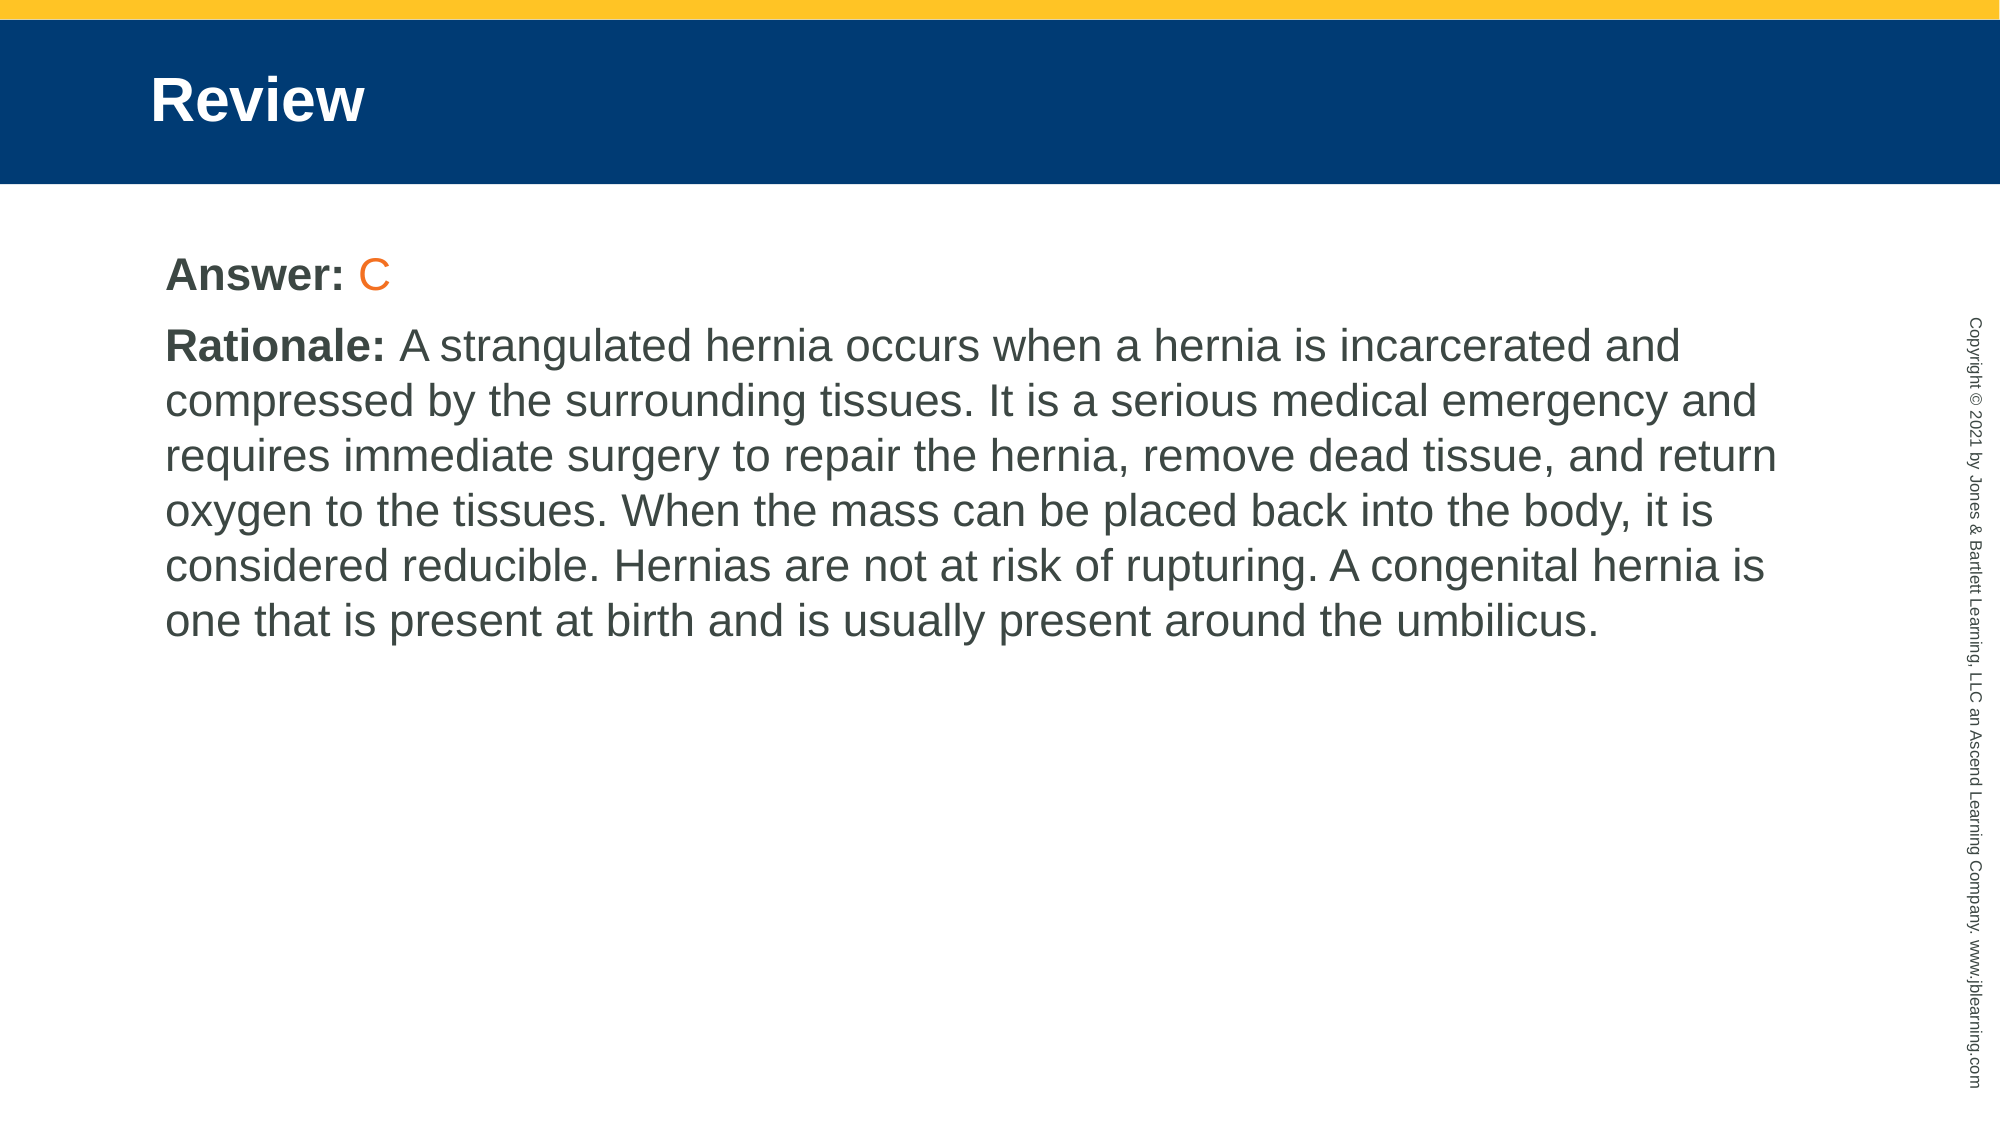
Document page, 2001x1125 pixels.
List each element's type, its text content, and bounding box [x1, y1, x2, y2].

title Review [0, 19, 2000, 185]
list Answer: C Rationale: A strangulated hernia occurs when a hernia is incarcerated and compressed by the surrounding tissues. It is a serious medical emergency and requires immediate surgery to repair the hernia, remove dead tissue, and return oxygen to the tissues. When the mass can be placed back into the body, it is considered reducible. Hernias are not at risk of rupturing. A congenital hernia is one that is present at birth and is usually present around the umbilicus. [150, 237, 1850, 1025]
